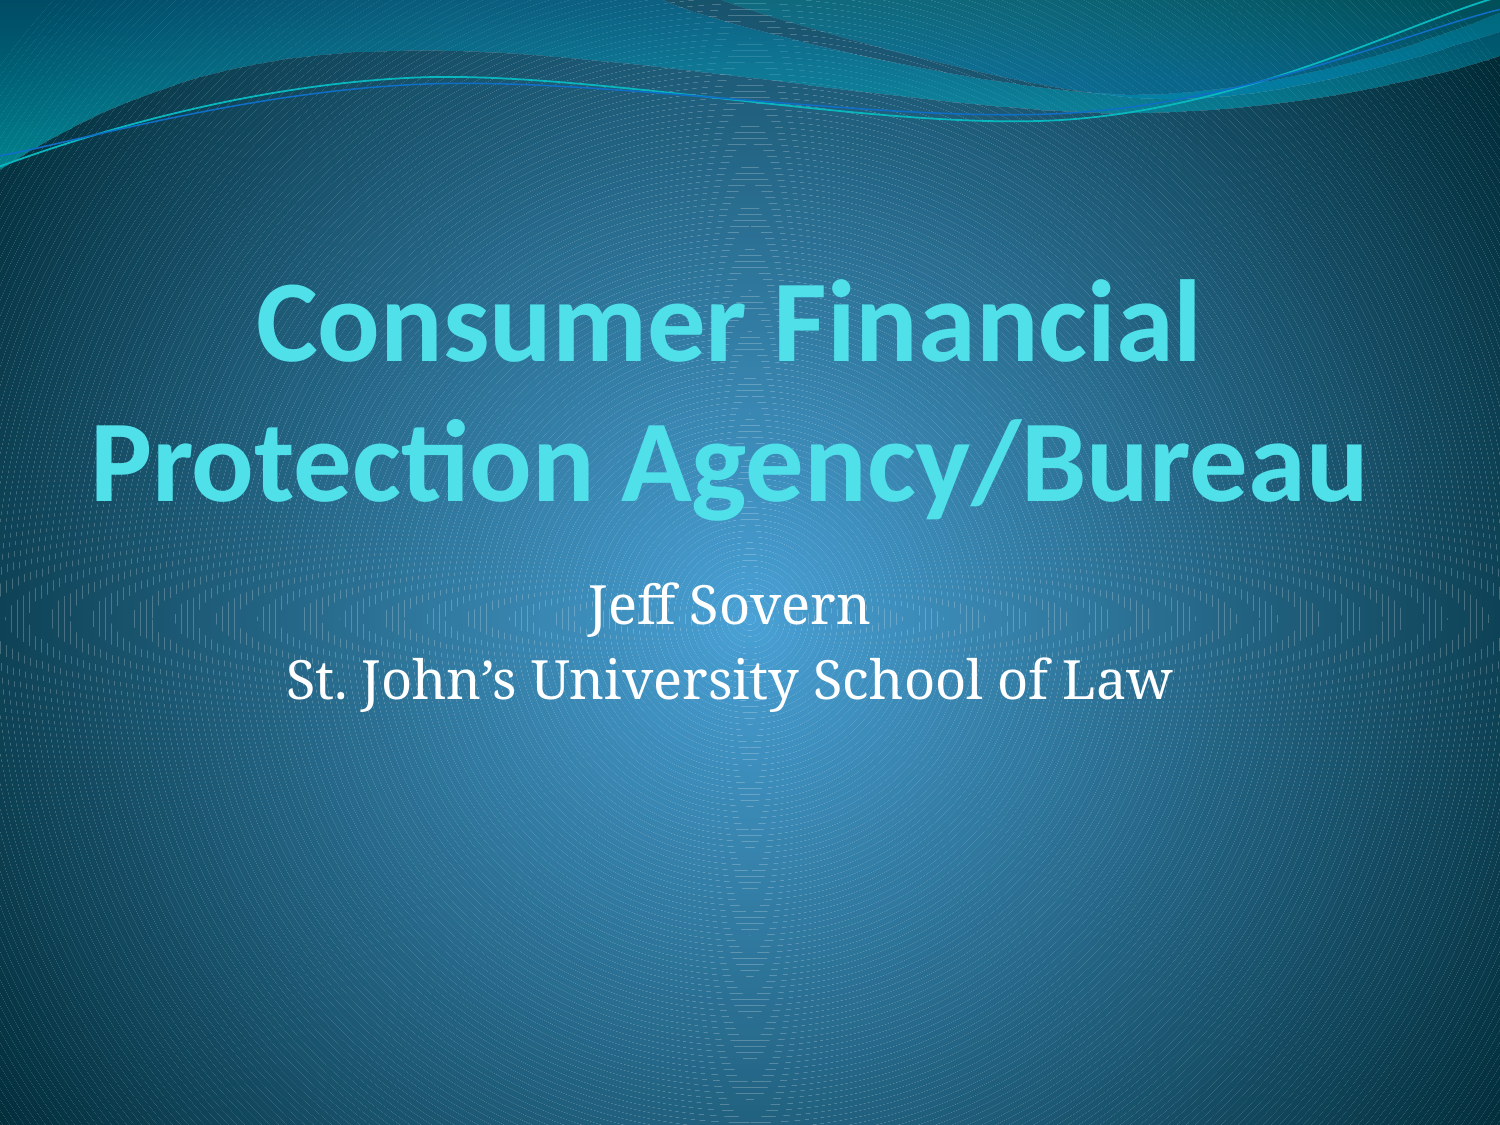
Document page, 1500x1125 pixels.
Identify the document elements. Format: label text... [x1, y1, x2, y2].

subtitle Jeff Sovern St. John’s University School of Law [87, 562, 1377, 888]
title Consumer Financial Protection Agency/Bureau [87, 224, 1376, 526]
